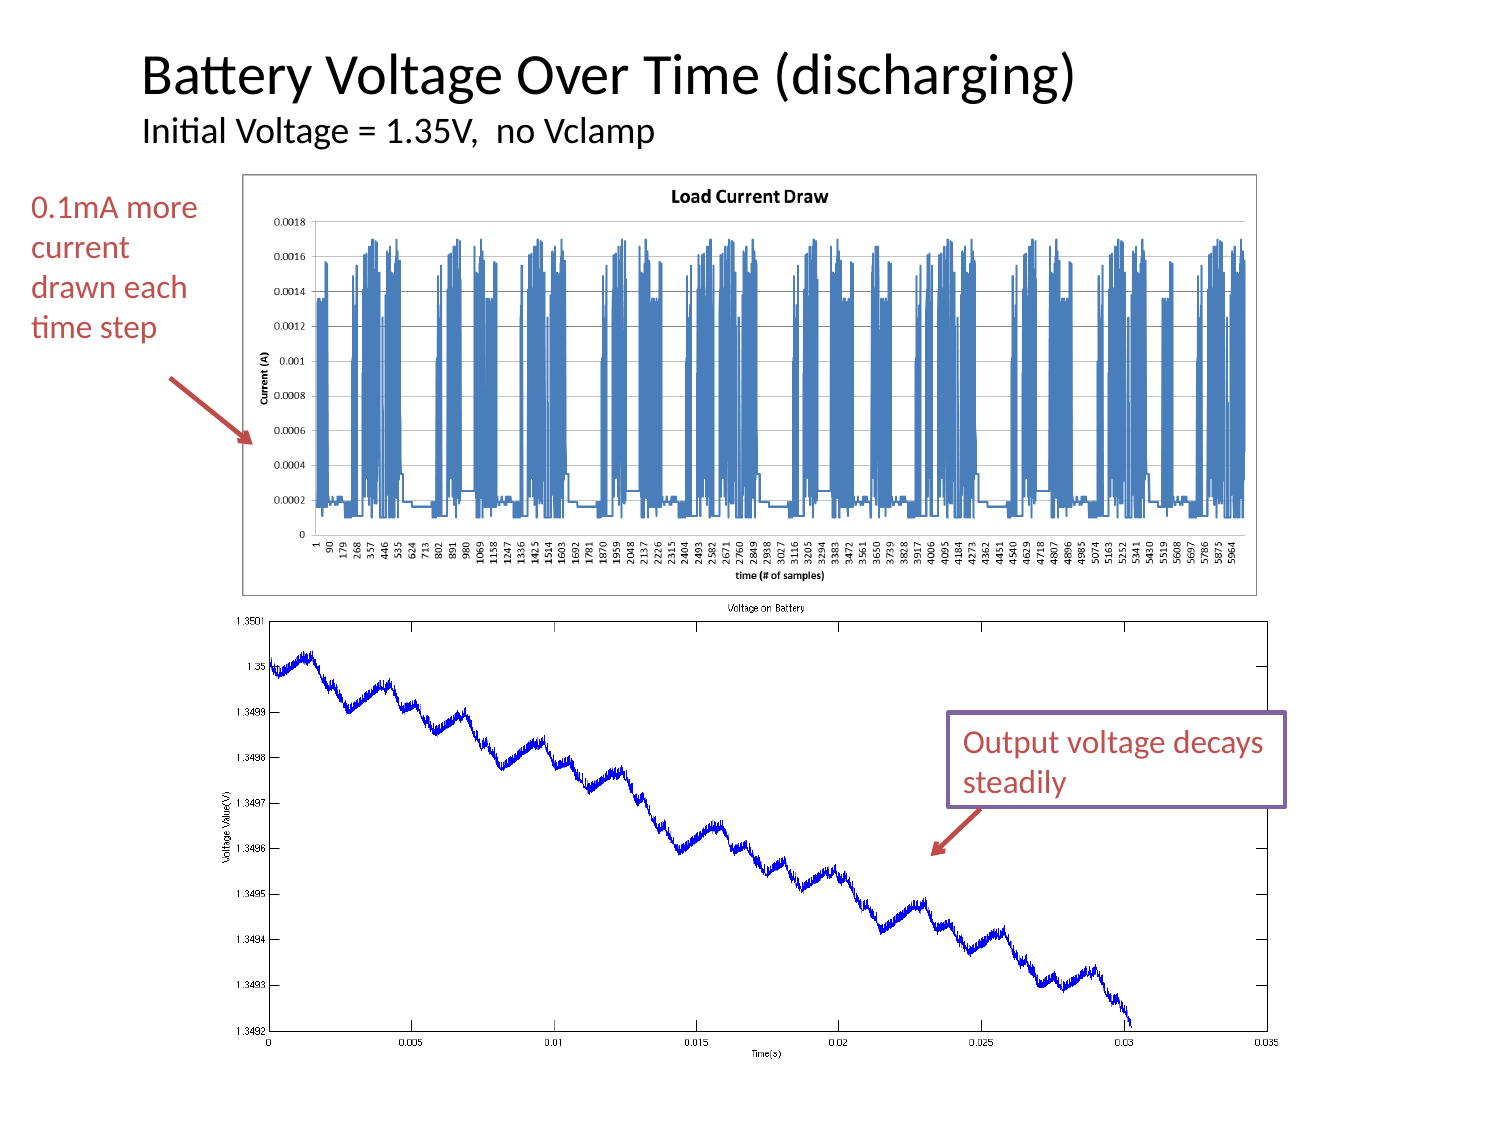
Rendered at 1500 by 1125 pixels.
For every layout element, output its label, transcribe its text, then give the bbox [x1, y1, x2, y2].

picture [212, 599, 1286, 1066]
text_box 0.1mA more current drawn each time step [16, 178, 214, 353]
picture [241, 174, 1257, 596]
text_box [169, 377, 253, 445]
title Battery Voltage Over Time (discharging) Initial Voltage = 1.35V, no Vclamp [126, 12, 1292, 175]
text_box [930, 808, 981, 857]
